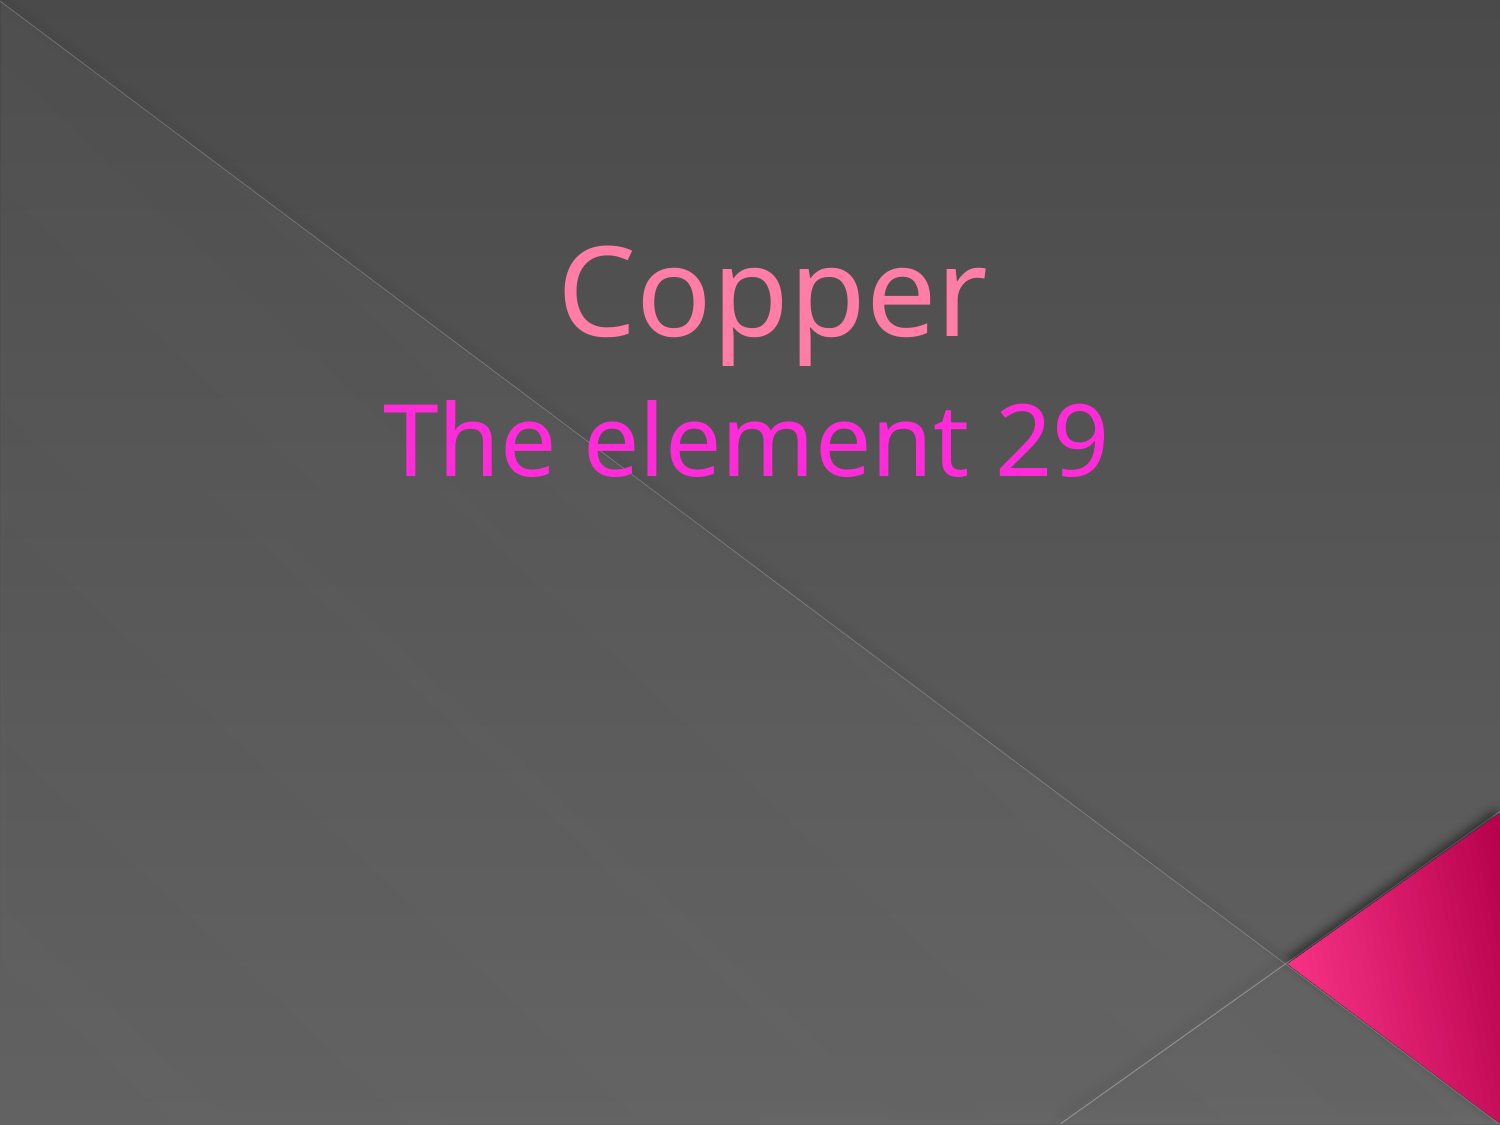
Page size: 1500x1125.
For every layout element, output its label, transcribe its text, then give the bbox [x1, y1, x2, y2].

subtitle The element 29 [88, 369, 1412, 657]
title Copper [88, 127, 1412, 369]
